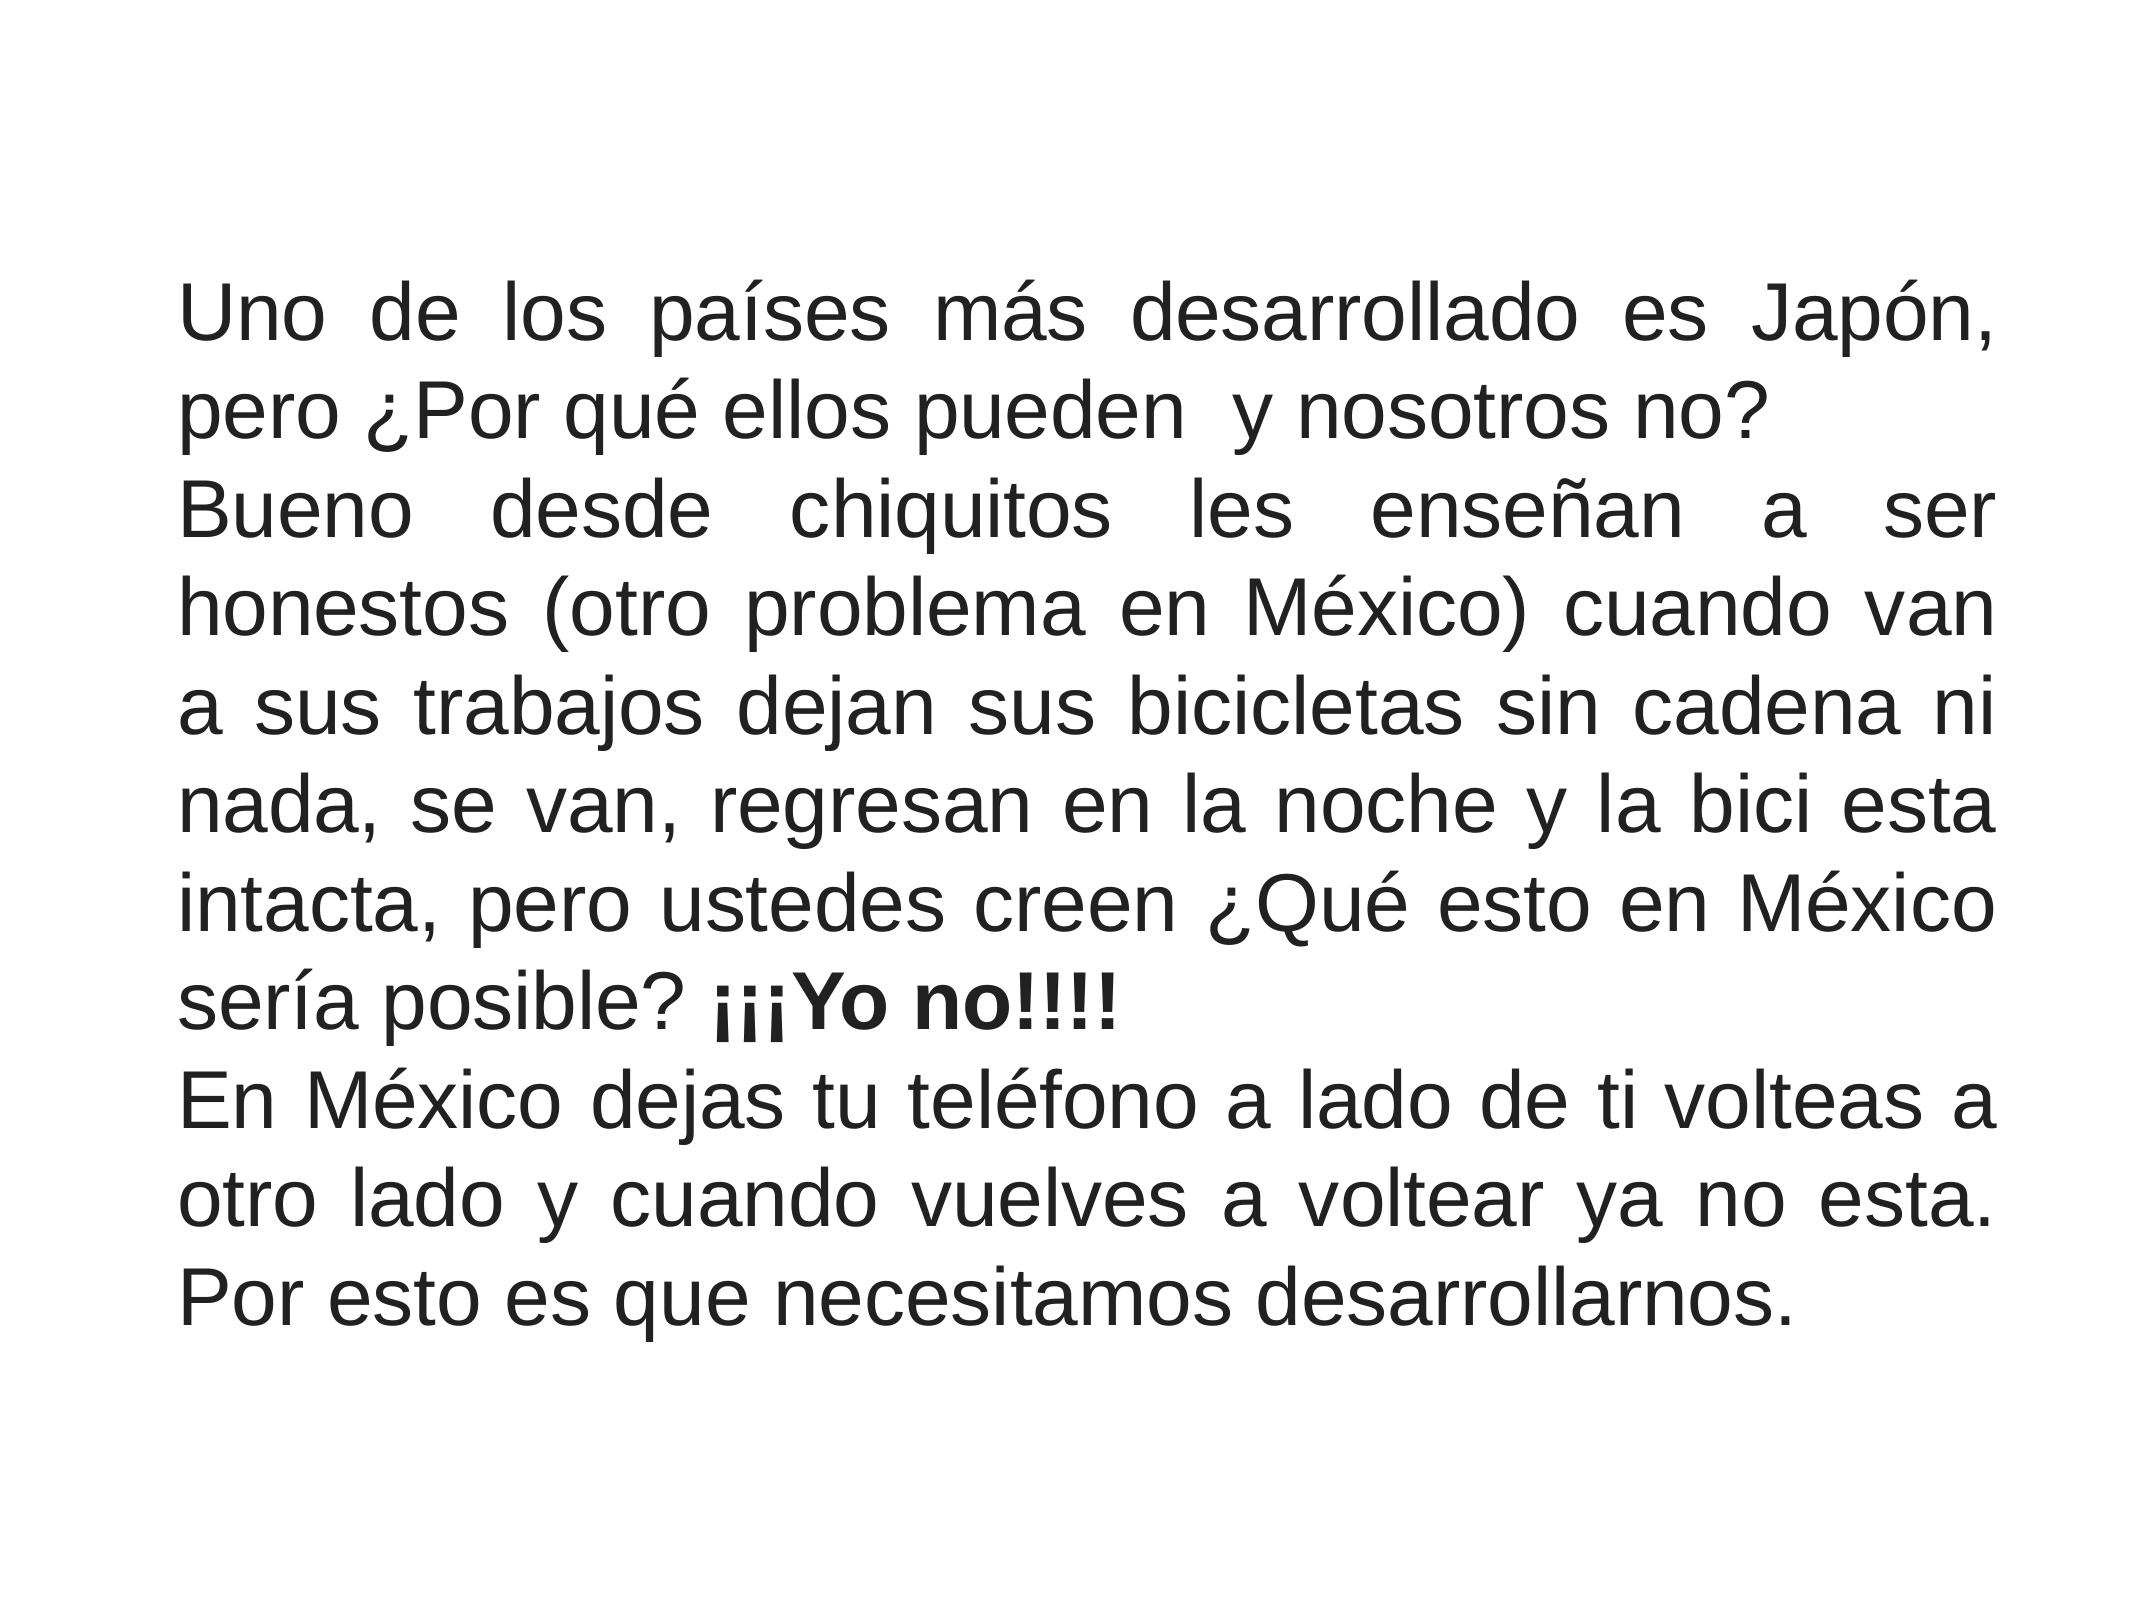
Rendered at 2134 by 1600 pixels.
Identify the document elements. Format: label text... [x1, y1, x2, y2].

list Uno de los países más desarrollado es Japón, pero ¿Por qué ellos pueden y nosotros no? Bueno desde chiquitos les enseñan a ser honestos (otro problema en México) cuando van a sus trabajos dejan sus bicicletas sin cadena ni nada, se van, regresan en la noche y la bici esta intacta, pero ustedes creen ¿Qué esto en México sería posible? ¡¡¡Yo no!!!! En México dejas tu teléfono a lado de ti volteas a otro lado y cuando vuelves a voltear ya no esta. Por esto es que necesitamos desarrollarnos. [176, 207, 1999, 1393]
